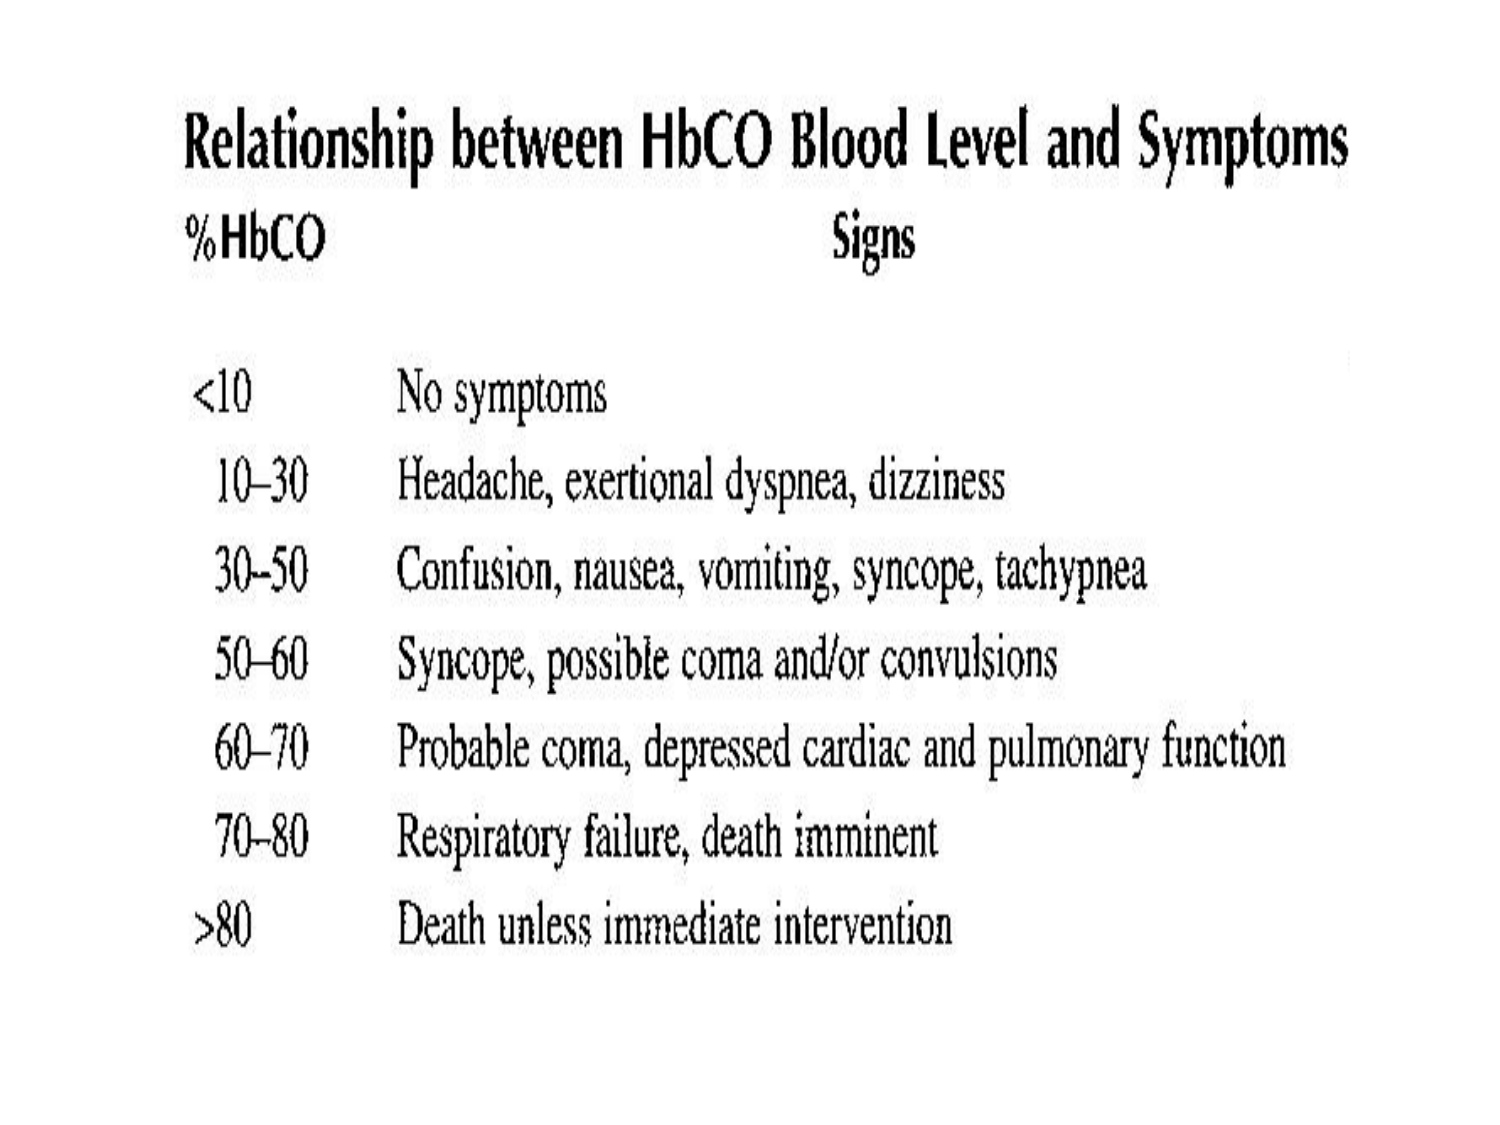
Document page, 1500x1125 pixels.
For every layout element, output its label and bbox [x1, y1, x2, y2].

list [137, 87, 1351, 976]
